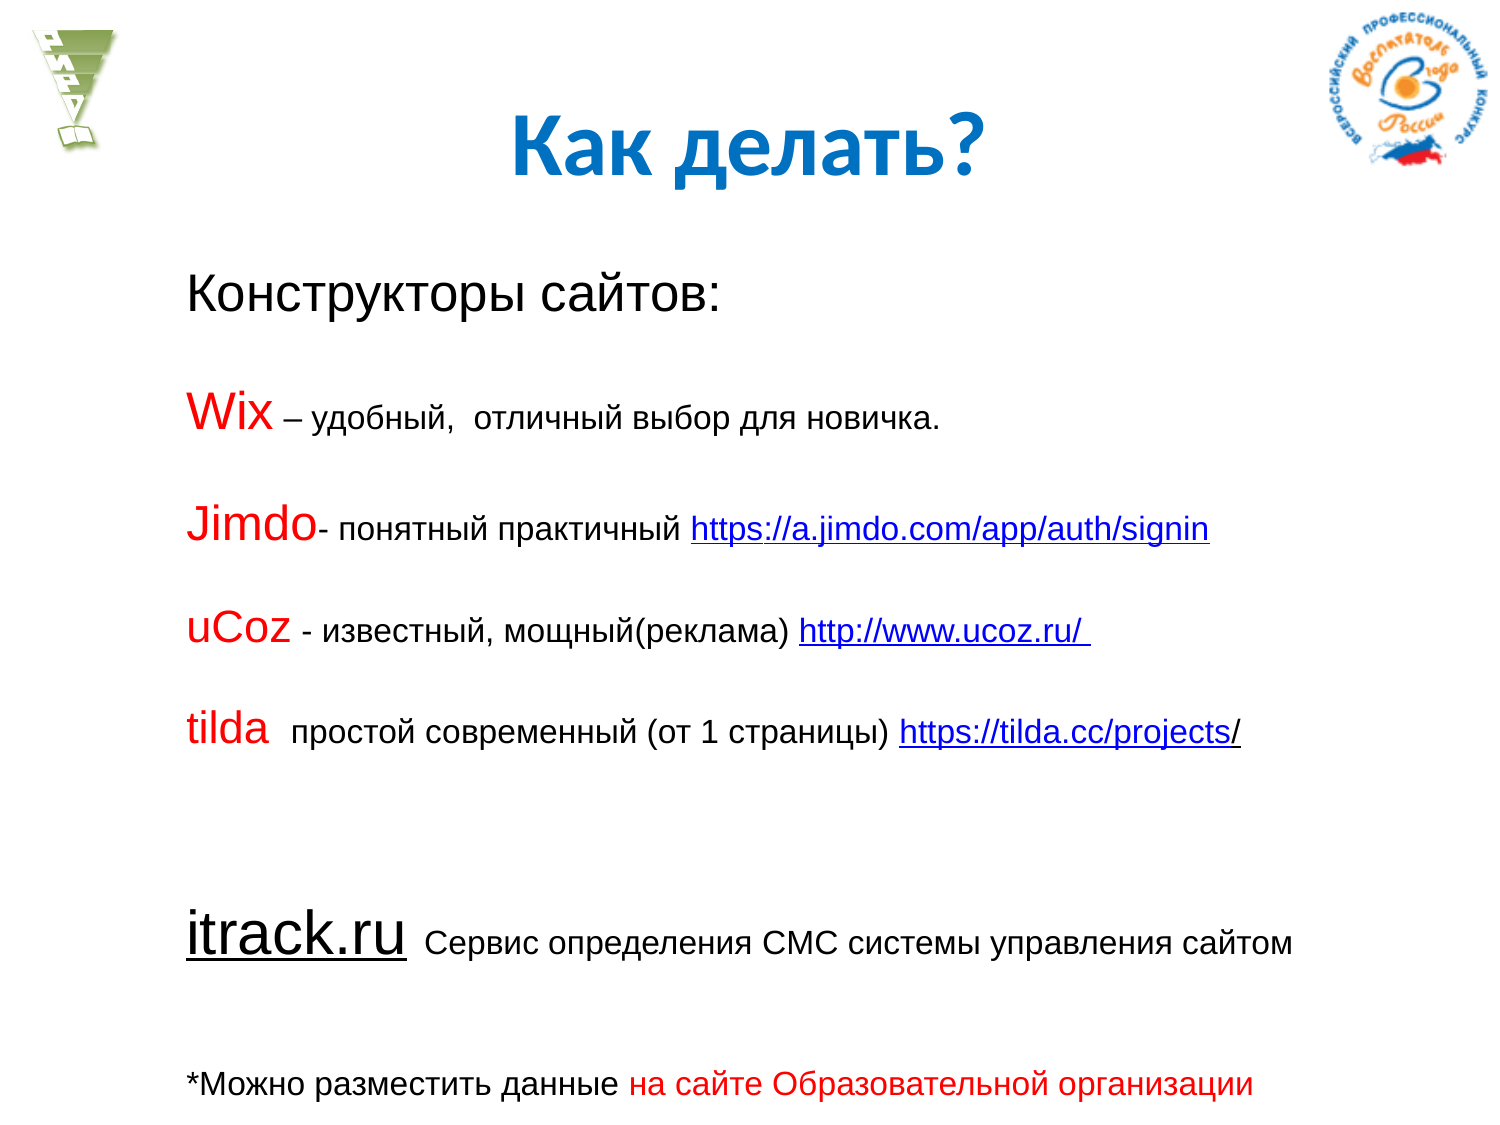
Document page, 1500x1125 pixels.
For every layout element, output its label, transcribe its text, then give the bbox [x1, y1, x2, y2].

picture [3, 18, 147, 161]
picture [1316, 0, 1500, 180]
title Как делать? [75, 45, 1425, 233]
list Конструкторы сайтов: Wix – удобный, отличный выбор для новичка. Jimdo- понятный практичный https://a.jimdo.com/app/auth/signin uCoz - известный, мощный(реклама) http://www.ucoz.ru/ tilda простой современный (от 1 страницы) https://tilda.cc/projects/ itrack.ru Сервис определения CMC системы управления сайтом *Можно разместить данные на сайте Образовательной организации [171, 206, 1500, 1124]
